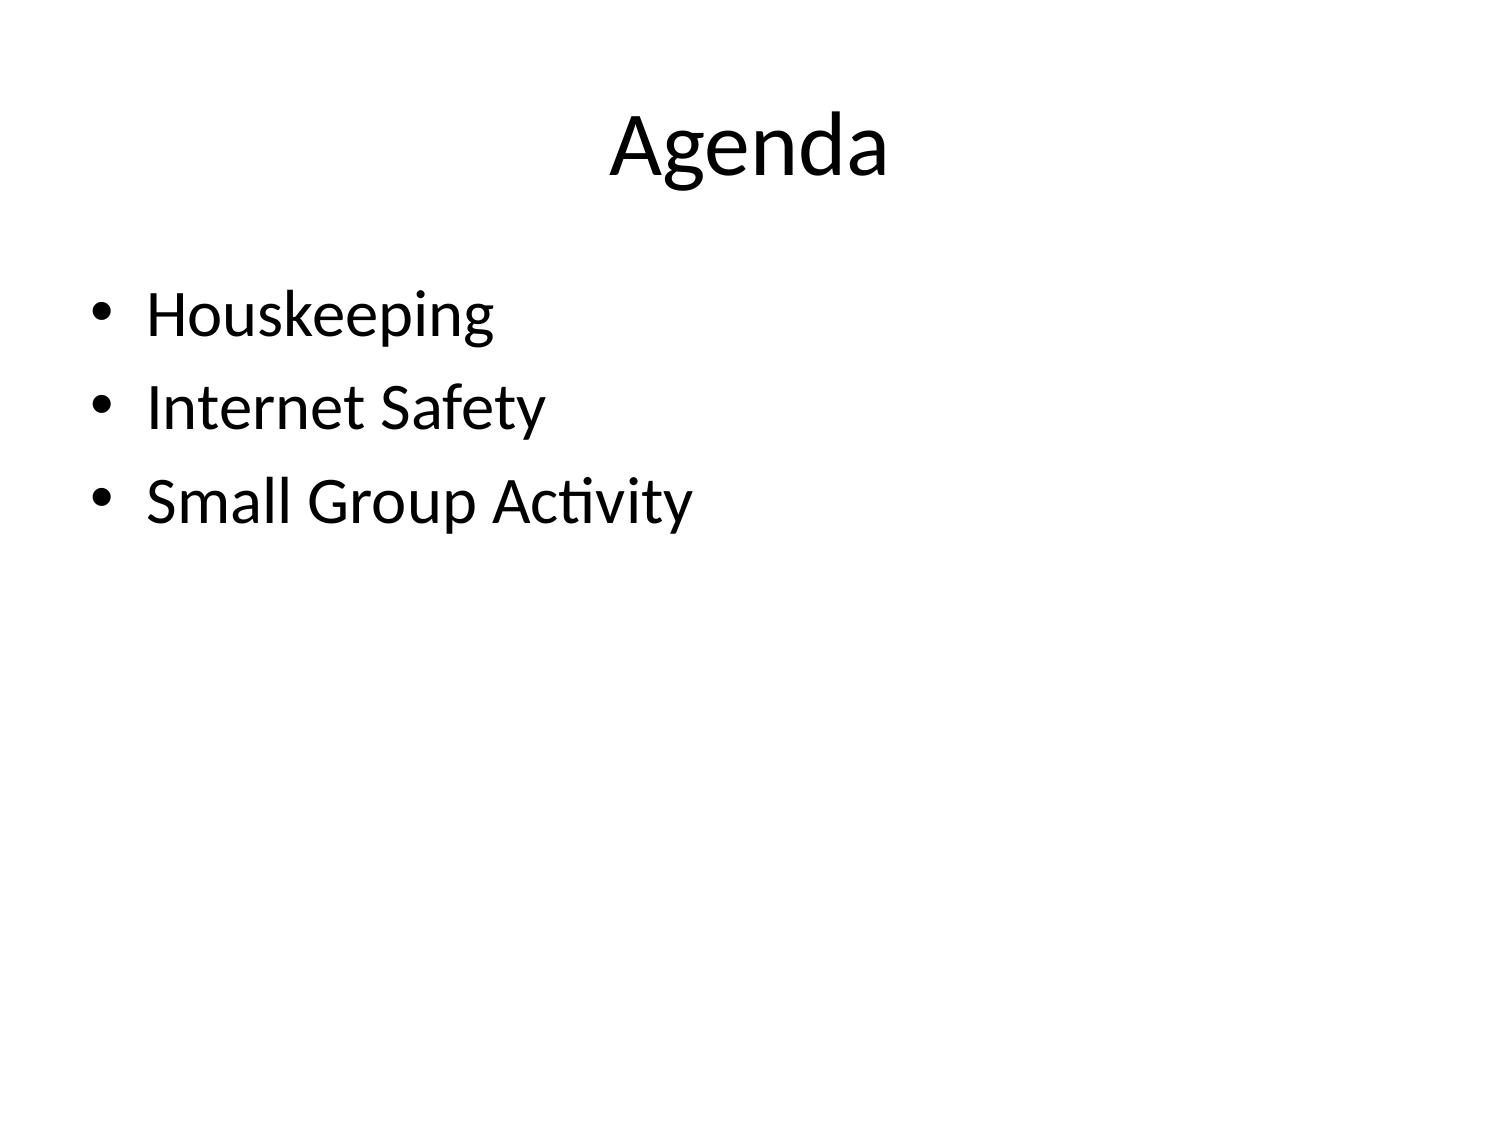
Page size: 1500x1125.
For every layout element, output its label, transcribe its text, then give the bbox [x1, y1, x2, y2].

list Houskeeping Internet Safety Small Group Activity [75, 262, 1425, 1005]
title Agenda [75, 45, 1425, 233]
